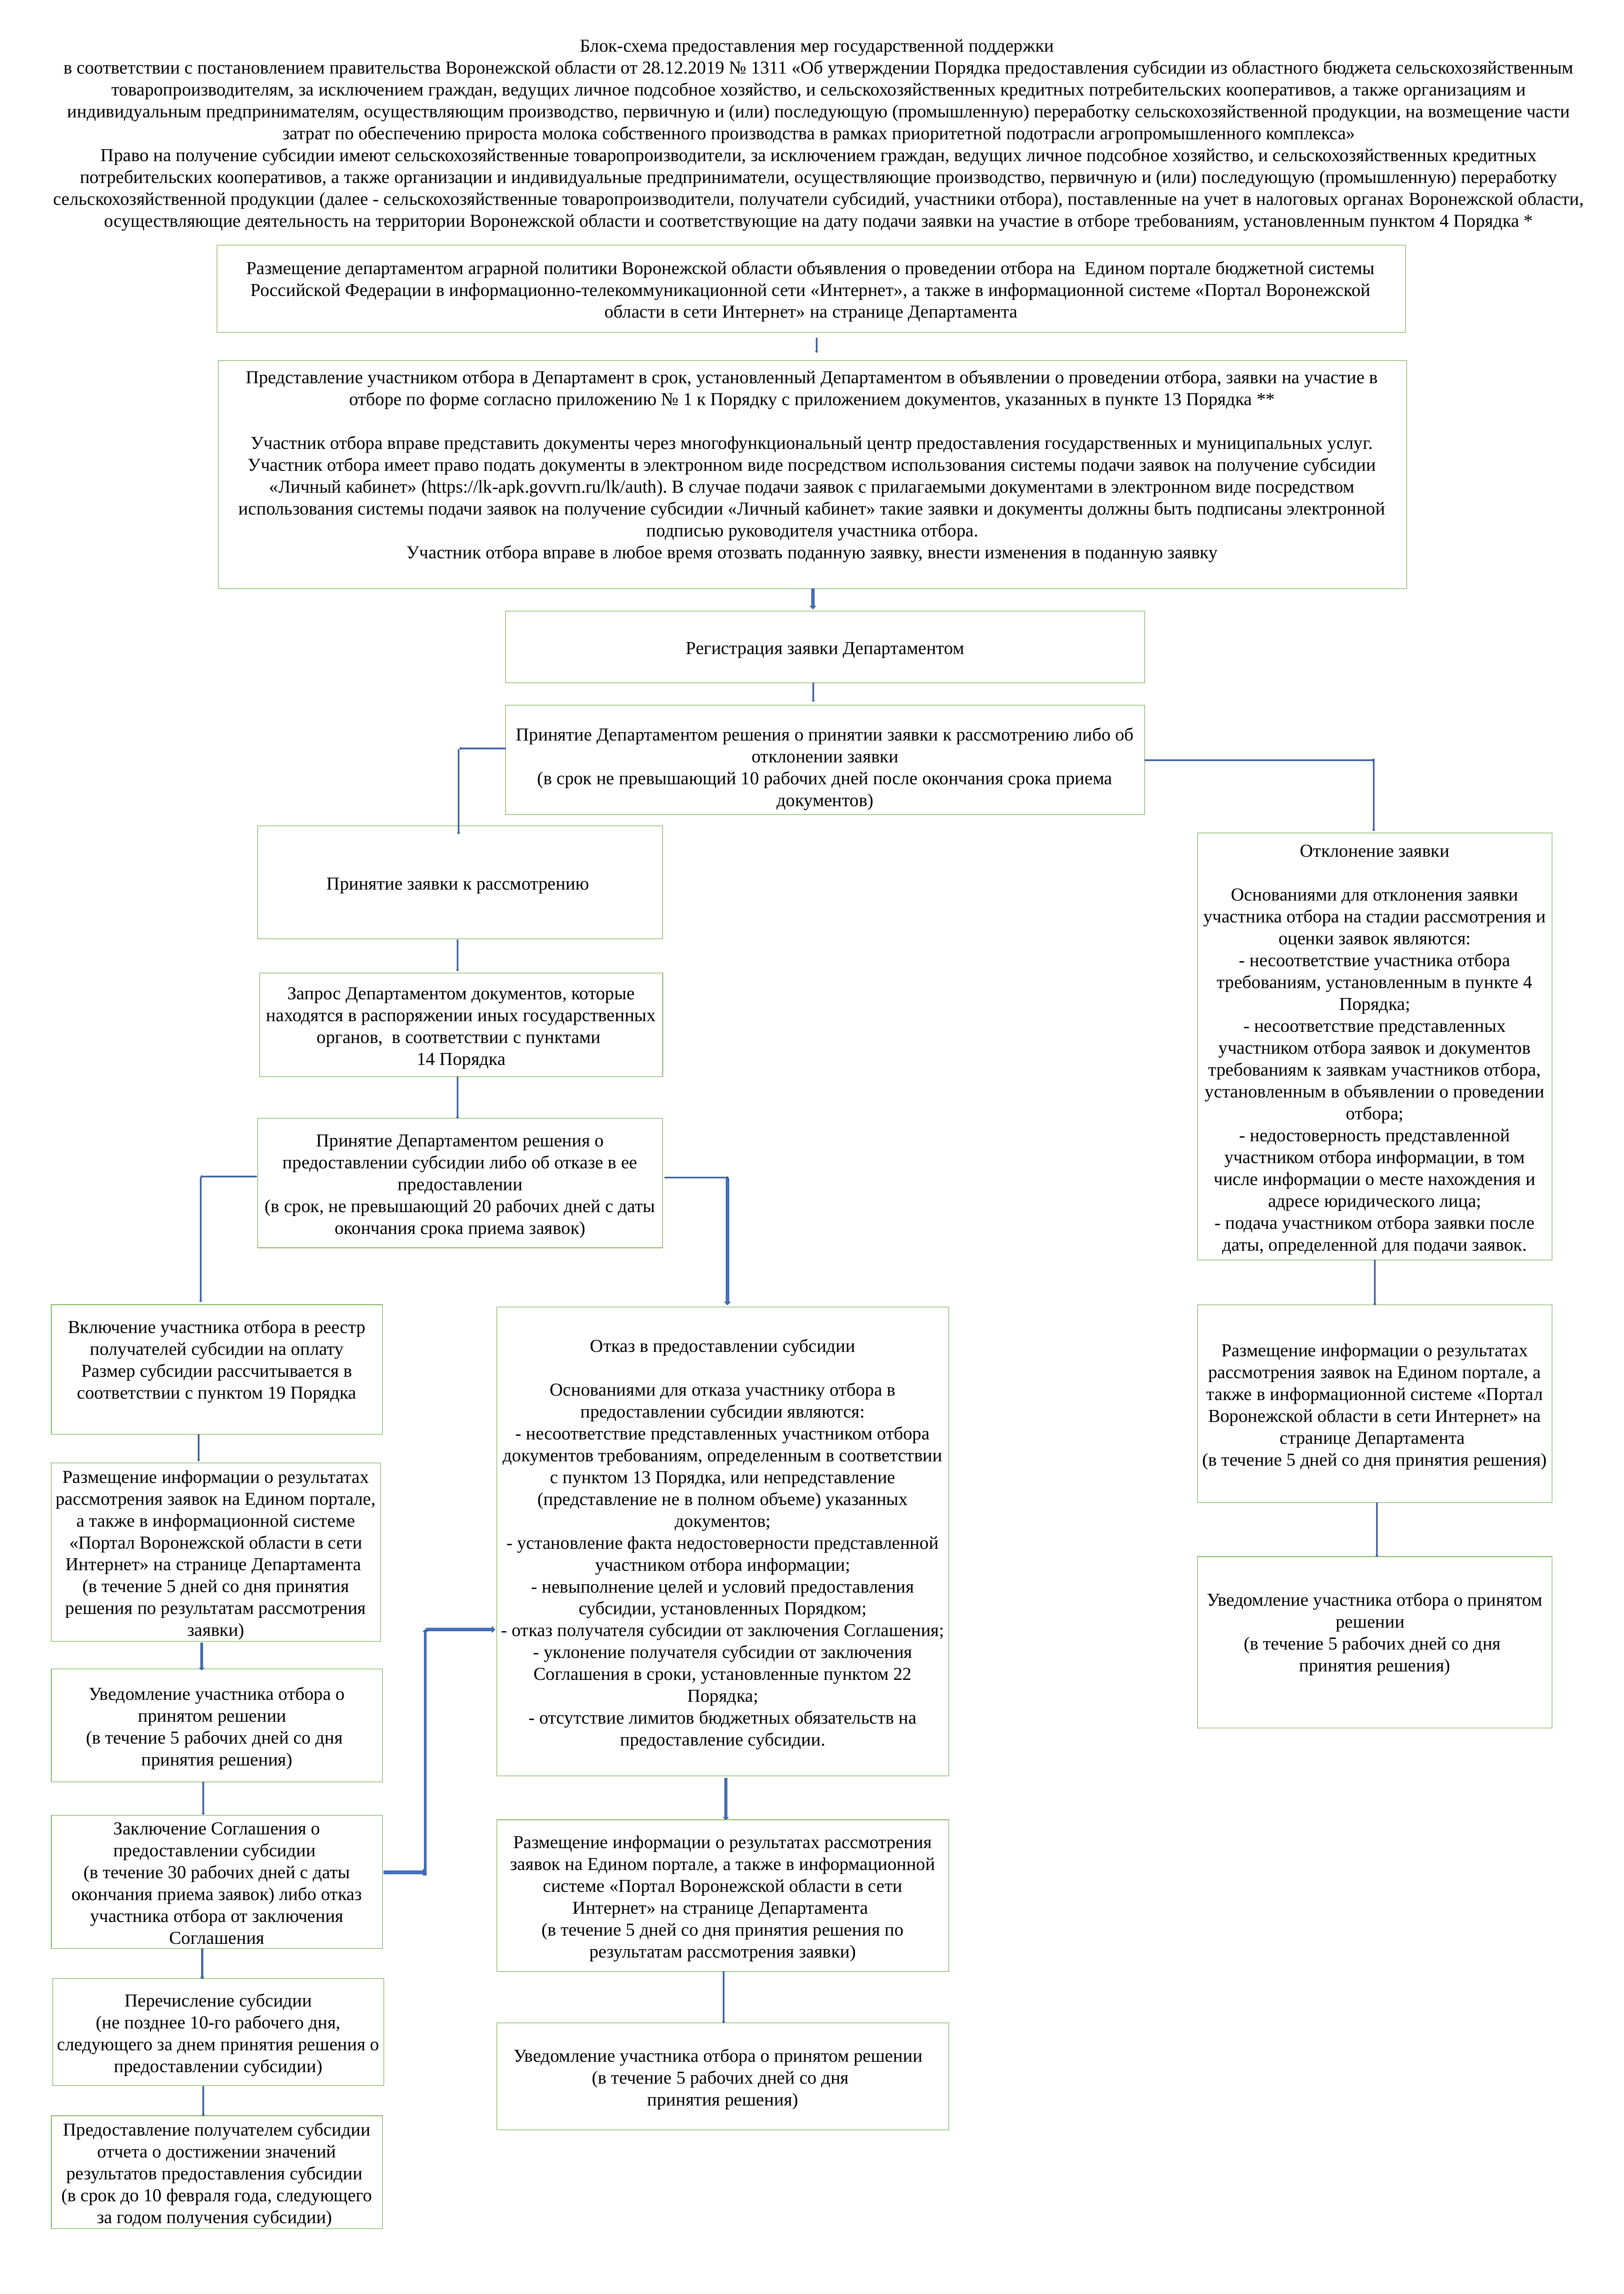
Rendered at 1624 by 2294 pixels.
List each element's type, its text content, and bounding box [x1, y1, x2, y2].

text_box [456, 1076, 459, 1119]
text_box [200, 1948, 205, 1979]
text_box Размещение департаментом аграрной политики Воронежской области объявления о проведении отбора на Едином портале бюджетной системы Российской Федерации в информационно-телекоммуникационной сети «Интернет», а также в информационной системе «Портал Воронежской области в сети Интернет» на странице Департамента [217, 245, 1406, 333]
text_box [665, 1176, 729, 1178]
text_box Включение участника отбора в реестр получателей субсидии на оплату Размер субсидии рассчитывается в соответствии с пунктом 19 Порядка [51, 1304, 383, 1435]
text_box [723, 1778, 729, 1819]
text_box [456, 939, 459, 971]
text_box [1144, 758, 1373, 762]
text_box Представление участником отбора в Департамент в срок, установленный Департаментом в объявлении о проведении отбора, заявки на участие в отборе по форме согласно приложению № 1 к Порядку с приложением документов, указанных в пункте 13 Порядка ** Участник отбора вправе представить документы через многофункциональный центр предоставления государственных и муниципальных услуг. Участник отбора имеет право подать документы в электронном виде посредством использования системы подачи заявок на получение субсидии «Личный кабинет» (https://lk-apk.govvrn.ru/lk/auth). В случае подачи заявок с прилагаемыми документами в электронном виде посредством использования системы подачи заявок на получение субсидии «Личный кабинет» такие заявки и документы должны быть подписаны электронной подписью руководителя участника отбора. Участник отбора вправе в любое время отозвать поданную заявку, внести изменения в поданную заявку [218, 360, 1407, 589]
text_box Запрос Департаментом документов, которые находятся в распоряжении иных государственных органов, в соответствии с пунктами 14 Порядка [259, 973, 663, 1077]
text_box Перечисление субсидии (не позднее 10-го рабочего дня, следующего за днем принятия решения о предоставлении субсидии) [53, 1978, 384, 2086]
text_box [201, 2086, 205, 2116]
text_box [1373, 1260, 1377, 1305]
text_box [1372, 759, 1376, 832]
text_box [457, 749, 460, 834]
text_box [199, 1177, 202, 1302]
text_box [1375, 1502, 1379, 1557]
text_box Принятие Департаментом решения о предоставлении субсидии либо об отказе в ее предоставлении (в срок, не превышающий 20 рабочих дней с даты окончания срока приема заявок) [257, 1118, 663, 1248]
text_box [724, 1178, 731, 1305]
text_box Уведомление участника отбора о принятом решении (в течение 5 рабочих дней со дня принятия решения) [51, 1669, 383, 1782]
text_box Предоставление получателем субсидии отчета о достижении значений результатов предоставления субсидии (в срок до 10 февраля года, следующего за годом получения субсидии) [51, 2115, 383, 2229]
text_box Отказ в предоставлении субсидии Основаниями для отказа участнику отбора в предоставлении субсидии являются: - несоответствие представленных участником отбора документов требованиям, определенным в соответствии с пунктом 13 Порядка, или непредставление (представление не в полном объеме) указанных документов; - установление факта недостоверности представленной участником отбора информации; - невыполнение целей и условий предоставления субсидии, установленных Порядком; - отказ получателя субсидии от заключения Соглашения; - уклонение получателя субсидии от заключения Соглашения в сроки, установленные пунктом 22 Порядка; - отсутствие лимитов бюджетных обязательств на предоставление субсидии. [497, 1307, 949, 1776]
text_box [459, 747, 506, 750]
text_box [200, 1175, 257, 1178]
text_box [199, 1642, 205, 1671]
text_box [383, 1868, 424, 1876]
text_box Принятие заявки к рассмотрению [257, 826, 663, 939]
text_box [197, 1434, 201, 1462]
text_box Размещение информации о результатах рассмотрения заявок на Едином портале, а также в информационной системе «Портал Воронежской области в сети Интернет» на странице Департамента (в течение 5 дней со дня принятия решения по результатам рассмотрения заявки) [51, 1463, 381, 1642]
text_box Размещение информации о результатах рассмотрения заявок на Едином портале, а также в информационной системе «Портал Воронежской области в сети Интернет» на странице Департамента (в течение 5 дней со дня принятия решения) [1197, 1305, 1552, 1503]
text_box [201, 1781, 205, 1815]
text_box [722, 1971, 726, 2023]
text_box Отклонение заявки Основаниями для отклонения заявки участника отбора на стадии рассмотрения и оценки заявок являются: - несоответствие участника отбора требованиям, установленным в пункте 4 Порядка; - несоответствие представленных участником отбора заявок и документов требованиям к заявкам участников отбора, установленным в объявлении о проведении отбора; - недостоверность представленной участником отбора информации, в том числе информации о месте нахождения и адресе юридического лица; - подача участником отбора заявки после даты, определенной для подачи заявок. [1197, 833, 1552, 1260]
text_box [815, 338, 819, 353]
text_box Заключение Соглашения о предоставлении субсидии (в течение 30 рабочих дней с даты окончания приема заявок) либо отказ участника отбора от заключения Соглашения [51, 1815, 383, 1949]
text_box Размещение информации о результатах рассмотрения заявок на Едином портале, а также в информационной системе «Портал Воронежской области в сети Интернет» на странице Департамента (в течение 5 дней со дня принятия решения по результатам рассмотрения заявки) [497, 1819, 949, 1972]
text_box Уведомление участника отбора о принятом решении (в течение 5 рабочих дней со дня принятия решения) [497, 2023, 949, 2130]
text_box Принятие Департаментом решения о принятии заявки к рассмотрению либо об отклонении заявки (в срок не превышающий 10 рабочих дней после окончания срока приема документов) [505, 705, 1145, 815]
text_box Уведомление участника отбора о принятом решении (в течение 5 рабочих дней со дня принятия решения) [1197, 1556, 1552, 1728]
text_box [811, 683, 815, 702]
text_box [809, 588, 816, 609]
text_box [422, 1629, 428, 1875]
text_box Регистрация заявки Департаментом [505, 611, 1145, 683]
text_box [426, 1626, 495, 1633]
text_box Блок-схема предоставления мер государственной поддержки в соответствии с постановлением правительства Воронежской области от 28.12.2019 № 1311 «Об утверждении Порядка предоставления субсидии из областного бюджета сельскохозяйственным товаропроизводителям, за исключением граждан, ведущих личное подсобное хозяйство, и сельскохозяйственных кредитных потребительских кооперативов, а также организациям и индивидуальным предпринимателям, осуществляющим производство, первичную и (или) последующую (промышленную) переработку сельскохозяйственной продукции, на возмещение части затрат по обеспечению прироста молока собственного производства в рамках приоритетной подотрасли агропромышленного комплекса» Право на получение субсидии имеют сельскохозяйственные товаропроизводители, за исключением граждан, ведущих личное подсобное хозяйство, и сельскохозяйственных кредитных потребительских кооперативов, а также организации и индивидуальные предприниматели, осуществляющие производство, первичную и (или) последующую (промышленную) переработку сельскохозяйственной продукции (далее - сельскохозяйственные товаропроизводители, получатели субсидий, участники отбора), поставленные на учет в налоговых органах Воронежской области, осуществляющие деятельность на территории Воронежской области и соответствующие на дату подачи заявки на участие в отборе требованиям, установленным пунктом 4 Порядка * [39, 31, 1599, 233]
